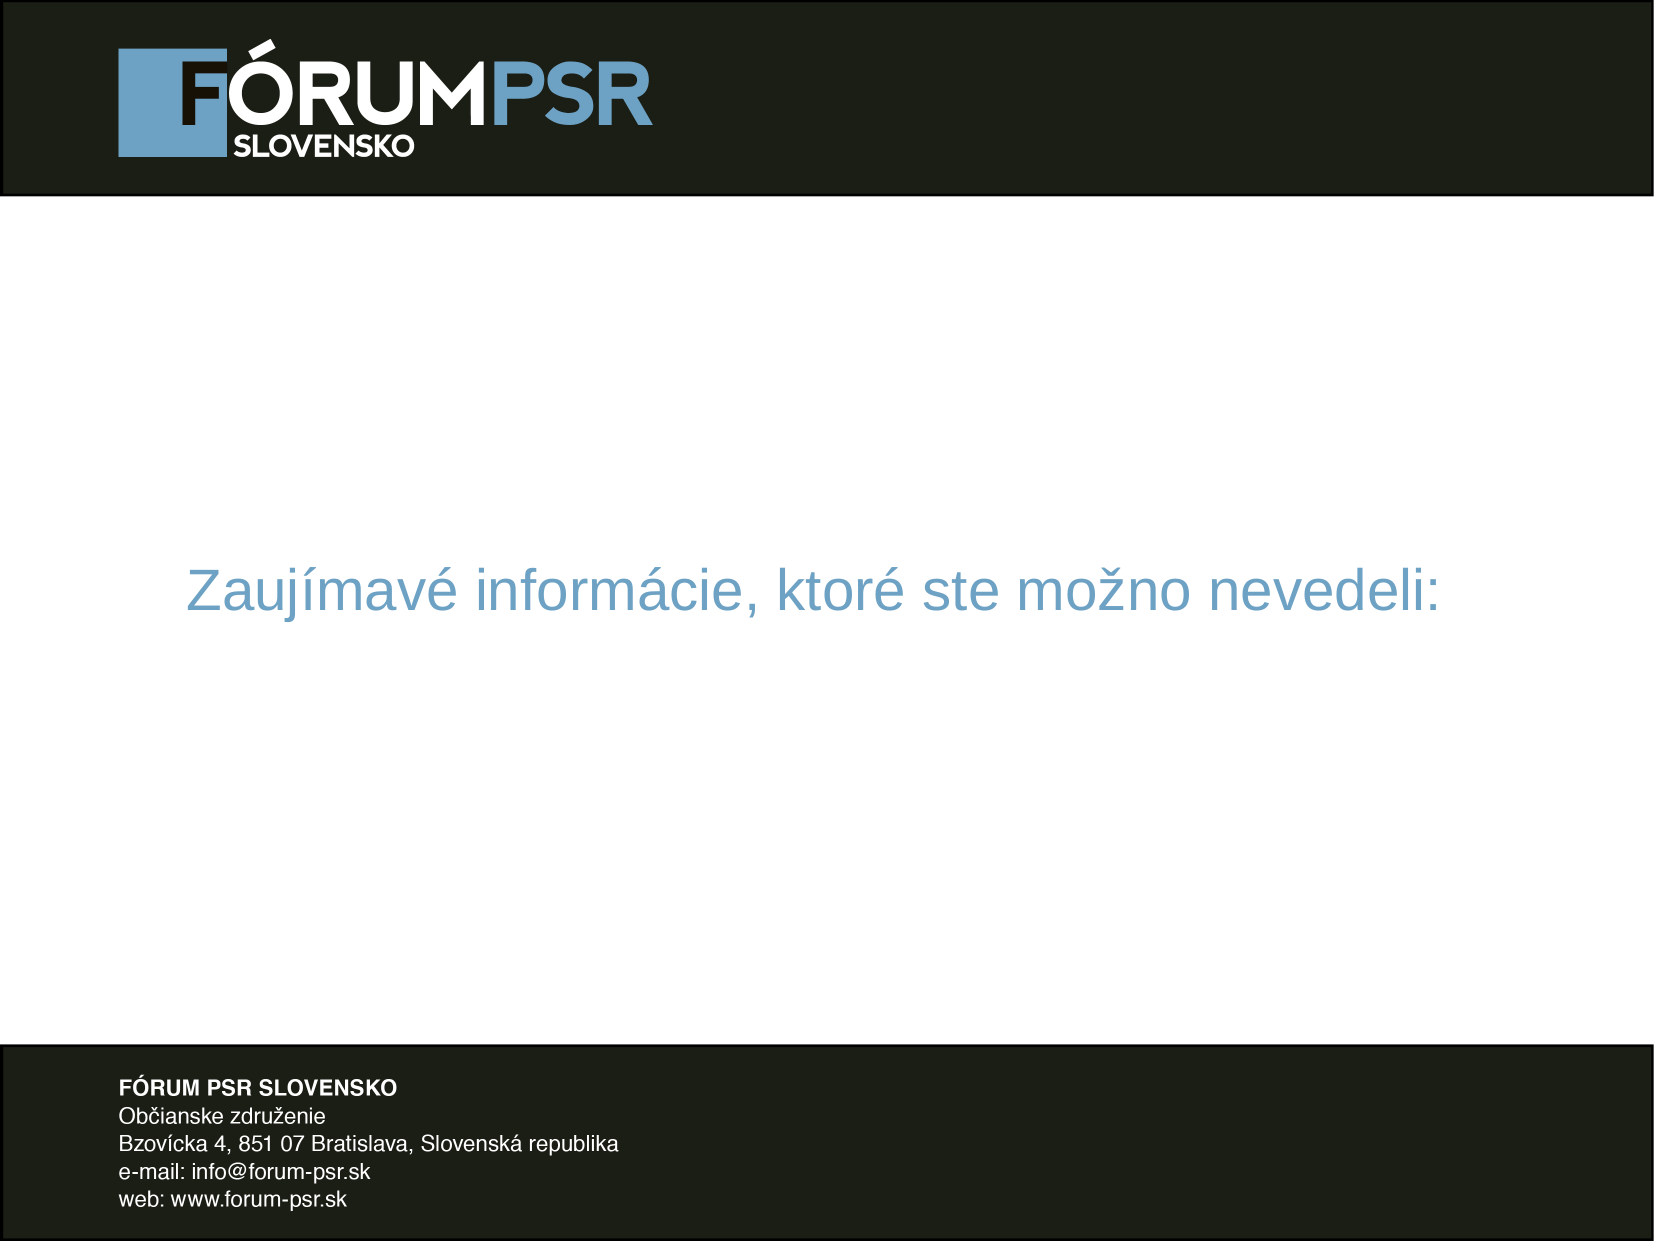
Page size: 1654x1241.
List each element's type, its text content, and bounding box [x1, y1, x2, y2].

picture [0, 0, 1654, 1241]
text_box Zaujímavé informácie, ktoré ste možno nevedeli: [171, 549, 1459, 632]
